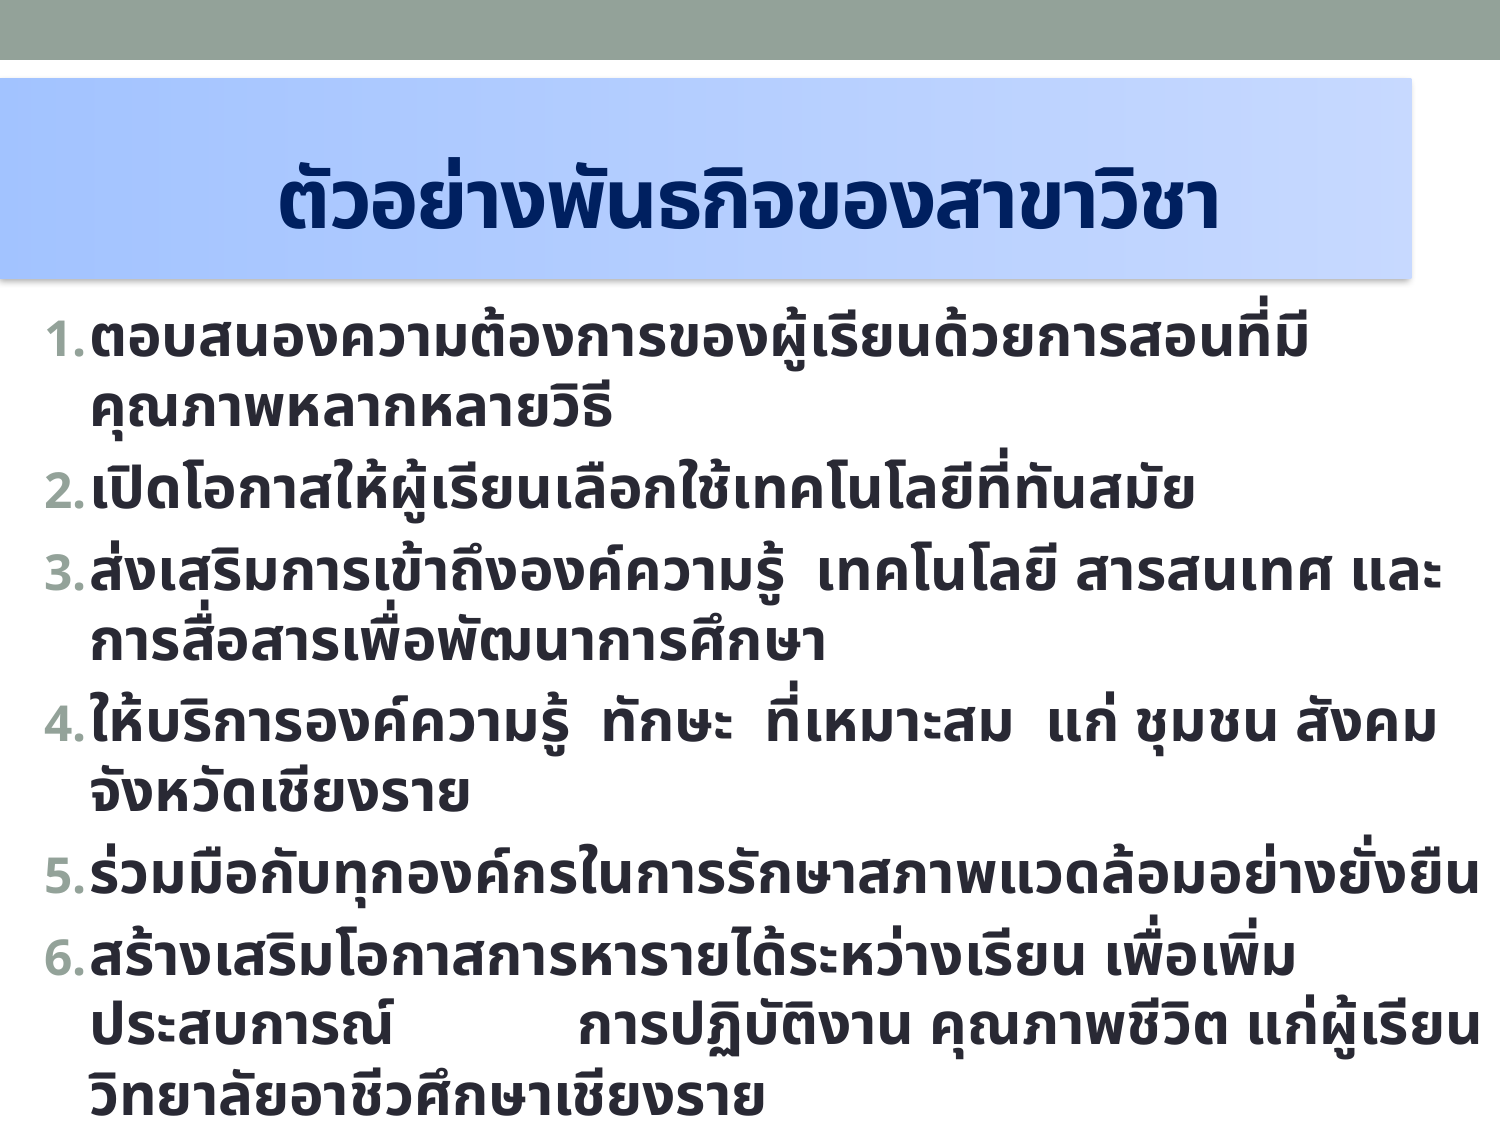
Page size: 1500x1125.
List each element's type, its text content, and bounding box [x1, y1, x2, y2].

list ตอบสนองความต้องการของผู้เรียนด้วยการสอนที่มีคุณภาพหลากหลายวิธี เปิดโอกาสให้ผู้เรียนเลือกใช้เทคโนโลยีที่ทันสมัย ส่งเสริมการเข้าถึงองค์ความรู้ เทคโนโลยี สารสนเทศ และการสื่อสารเพื่อพัฒนาการศึกษา ให้บริการองค์ความรู้ ทักษะ ที่เหมาะสม แก่ ชุมชน สังคม จังหวัดเชียงราย ร่วมมือกับทุกองค์กรในการรักษาสภาพแวดล้อมอย่างยั่งยืน สร้างเสริมโอกาสการหารายได้ระหว่างเรียน เพื่อเพิ่มประสบการณ์ การปฏิบัติงาน คุณภาพชีวิต แก่ผู้เรียนวิทยาลัยอาชีวศึกษาเชียงราย หาเครือข่ายในอาเซียนเพื่อเพิ่มโอกาสการพัฒนาการศึกษาระหว่างประเทศ มุ่งเน้นพัฒนาความสามารถในการสนทนาภาษาอังกฤษให้แก่ผู้เรียน [29, 290, 1500, 1102]
text_box [0, 76, 1414, 281]
title ตัวอย่างพันธกิจของสาขาวิชา [75, 113, 1425, 277]
